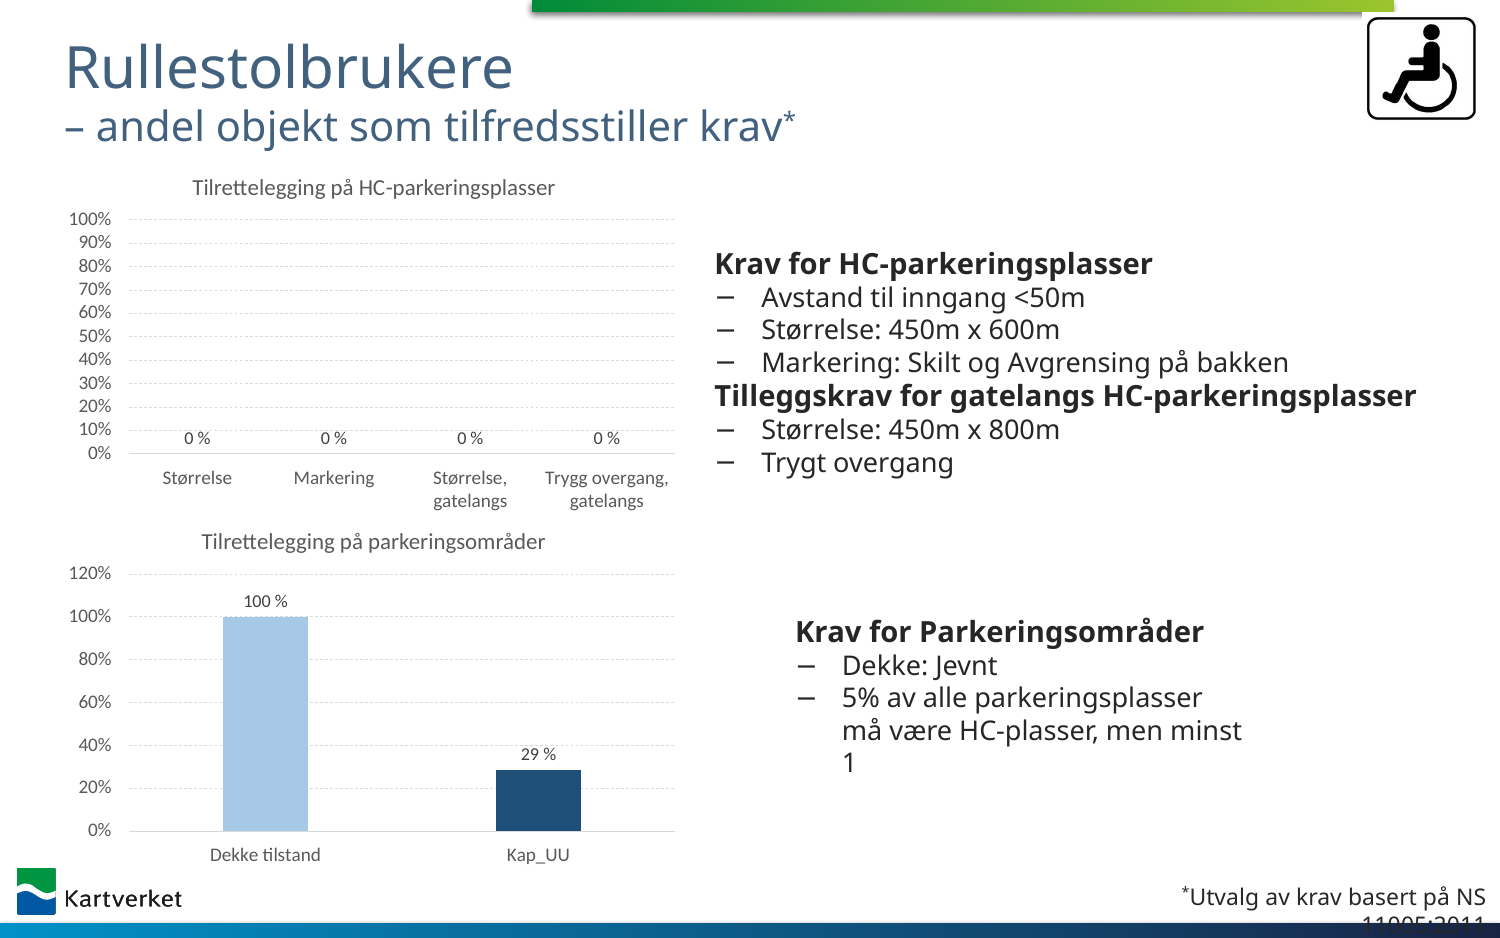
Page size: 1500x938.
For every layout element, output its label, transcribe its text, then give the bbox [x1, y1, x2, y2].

text_box *Utvalg av krav basert på NS 11005:2011 [1068, 873, 1500, 938]
picture [62, 166, 686, 519]
text_box Rullestolbrukere – andel objekt som tilfredsstiller krav* [49, 25, 1431, 158]
picture [1362, 12, 1481, 126]
picture [62, 520, 686, 874]
text_box Krav for Parkeringsområder Dekke: Jevnt 5% av alle parkeringsplasser må være HC-plasser, men minst 1 [780, 605, 1261, 786]
text_box Krav for HC-parkeringsplasser Avstand til inngang <50m Størrelse: 450m x 600m Markering: Skilt og Avgrensing på bakken Tilleggskrav for gatelangs HC-parkeringsplasser Størrelse: 450m x 800m Trygt overgang [699, 237, 1433, 485]
